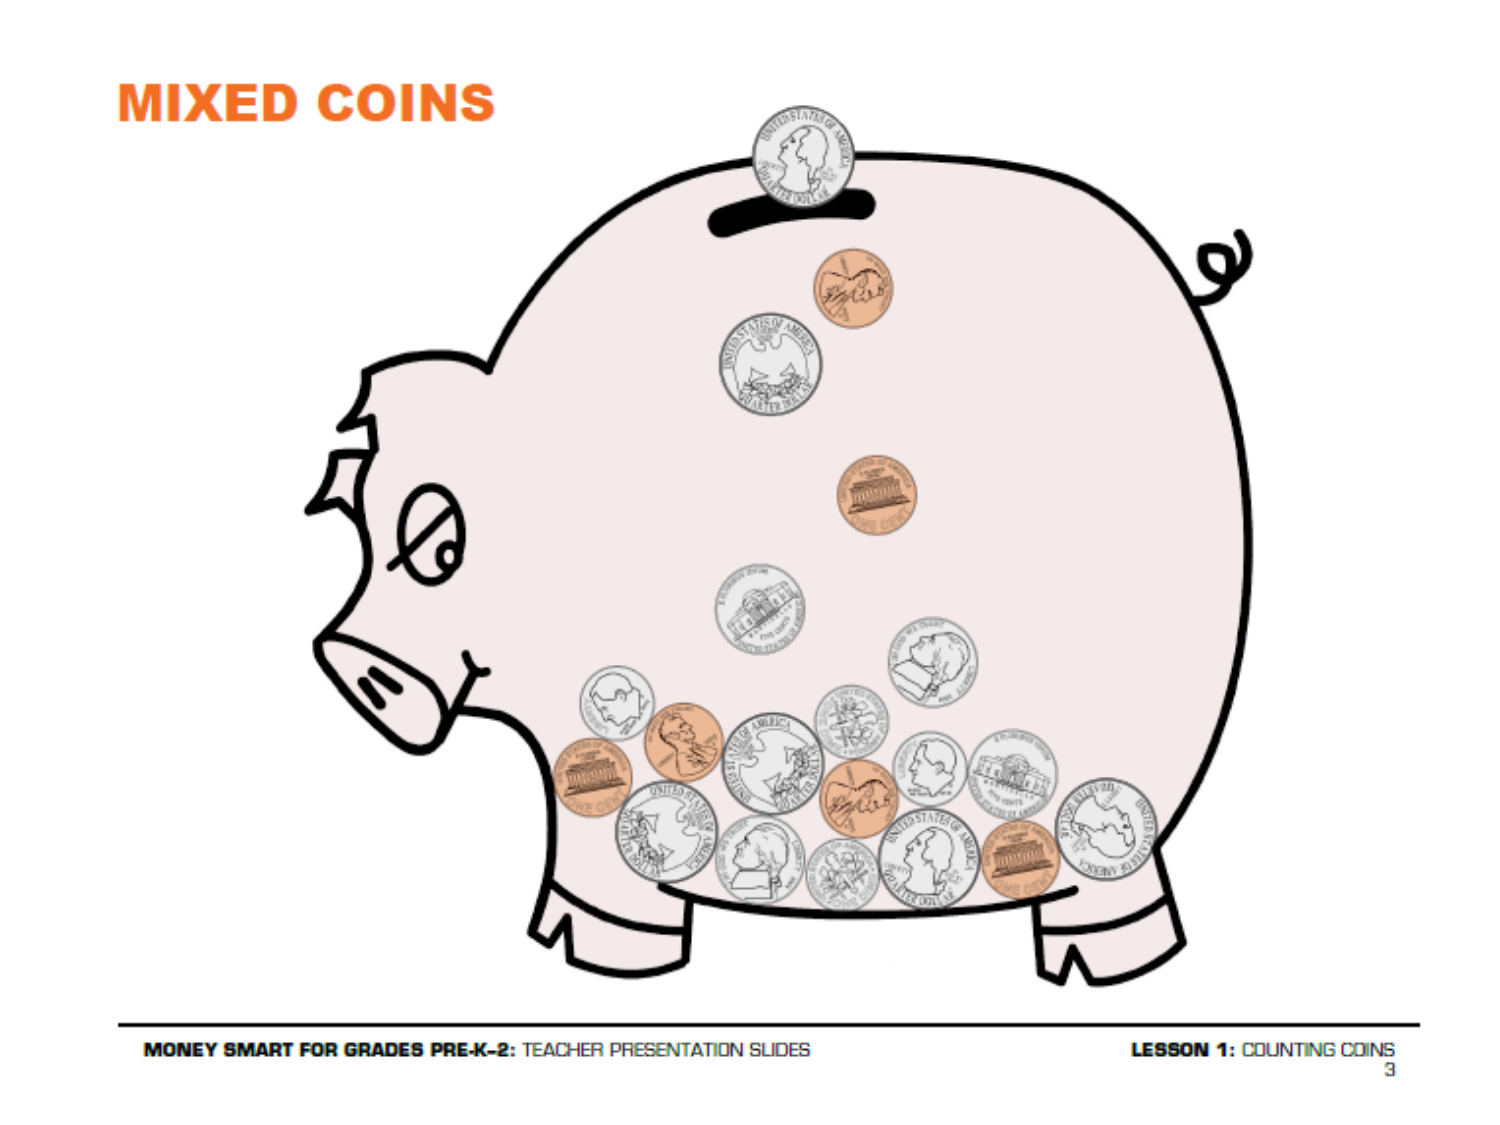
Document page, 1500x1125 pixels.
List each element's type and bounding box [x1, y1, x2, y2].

picture [99, 49, 1451, 1110]
